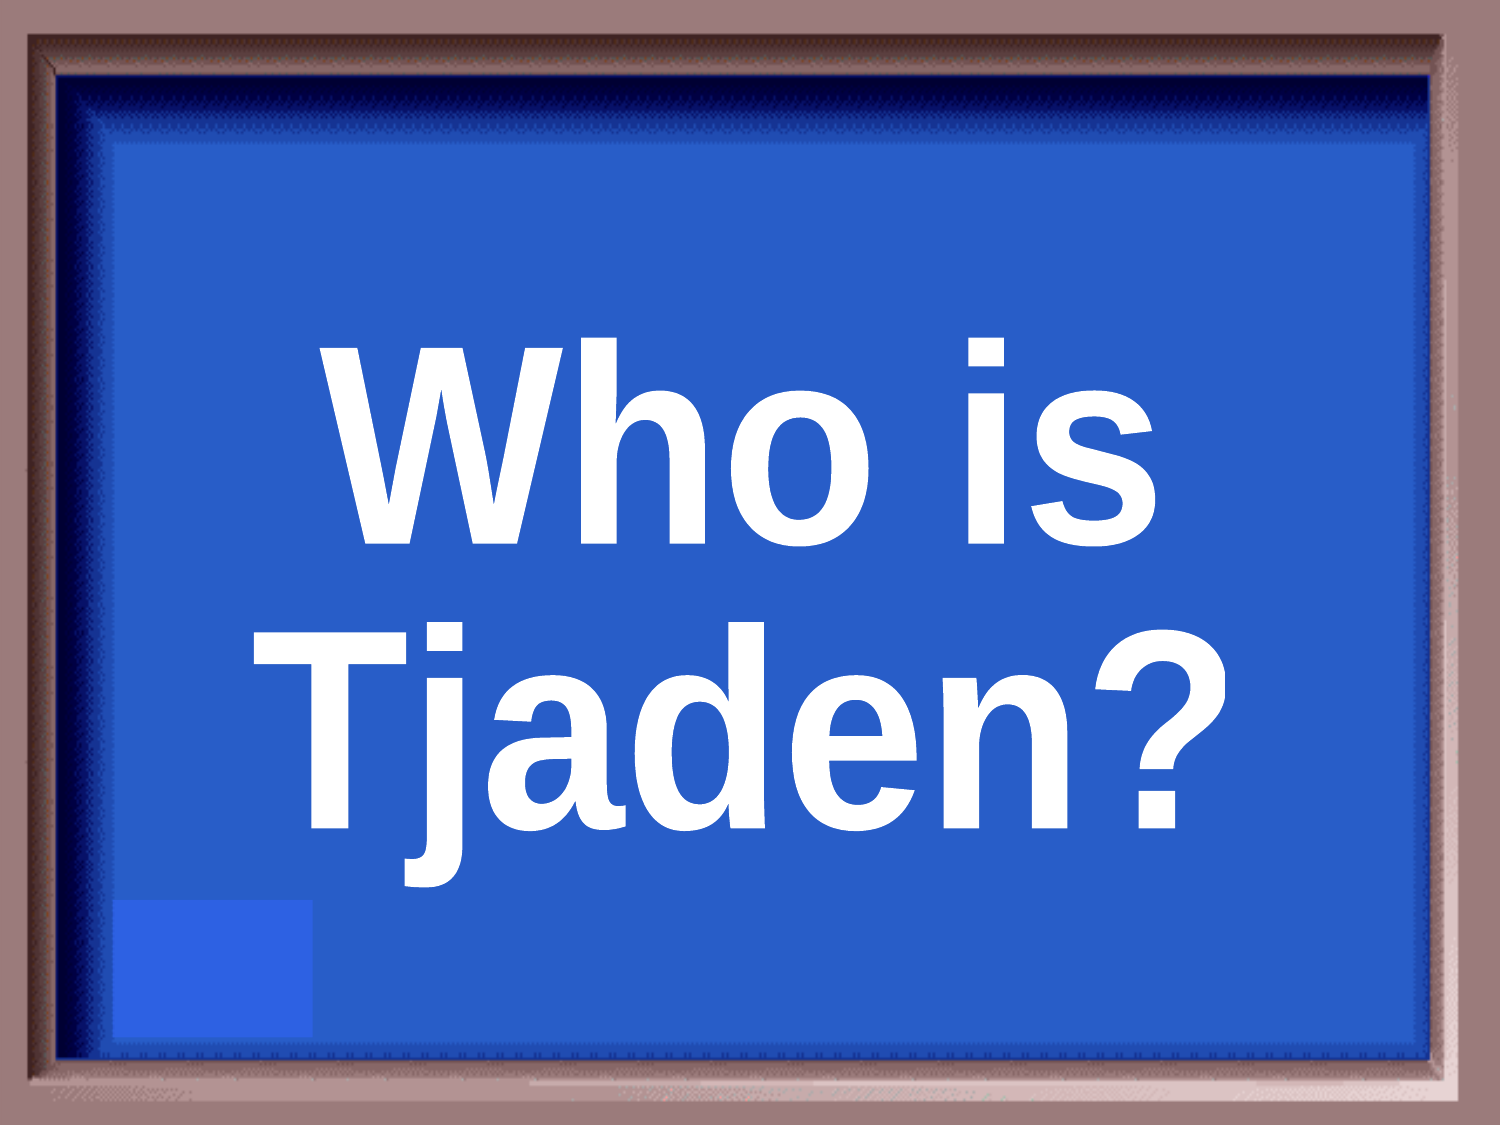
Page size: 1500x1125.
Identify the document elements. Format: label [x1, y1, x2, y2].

text_box [112, 899, 313, 1038]
picture [0, 0, 1500, 1125]
